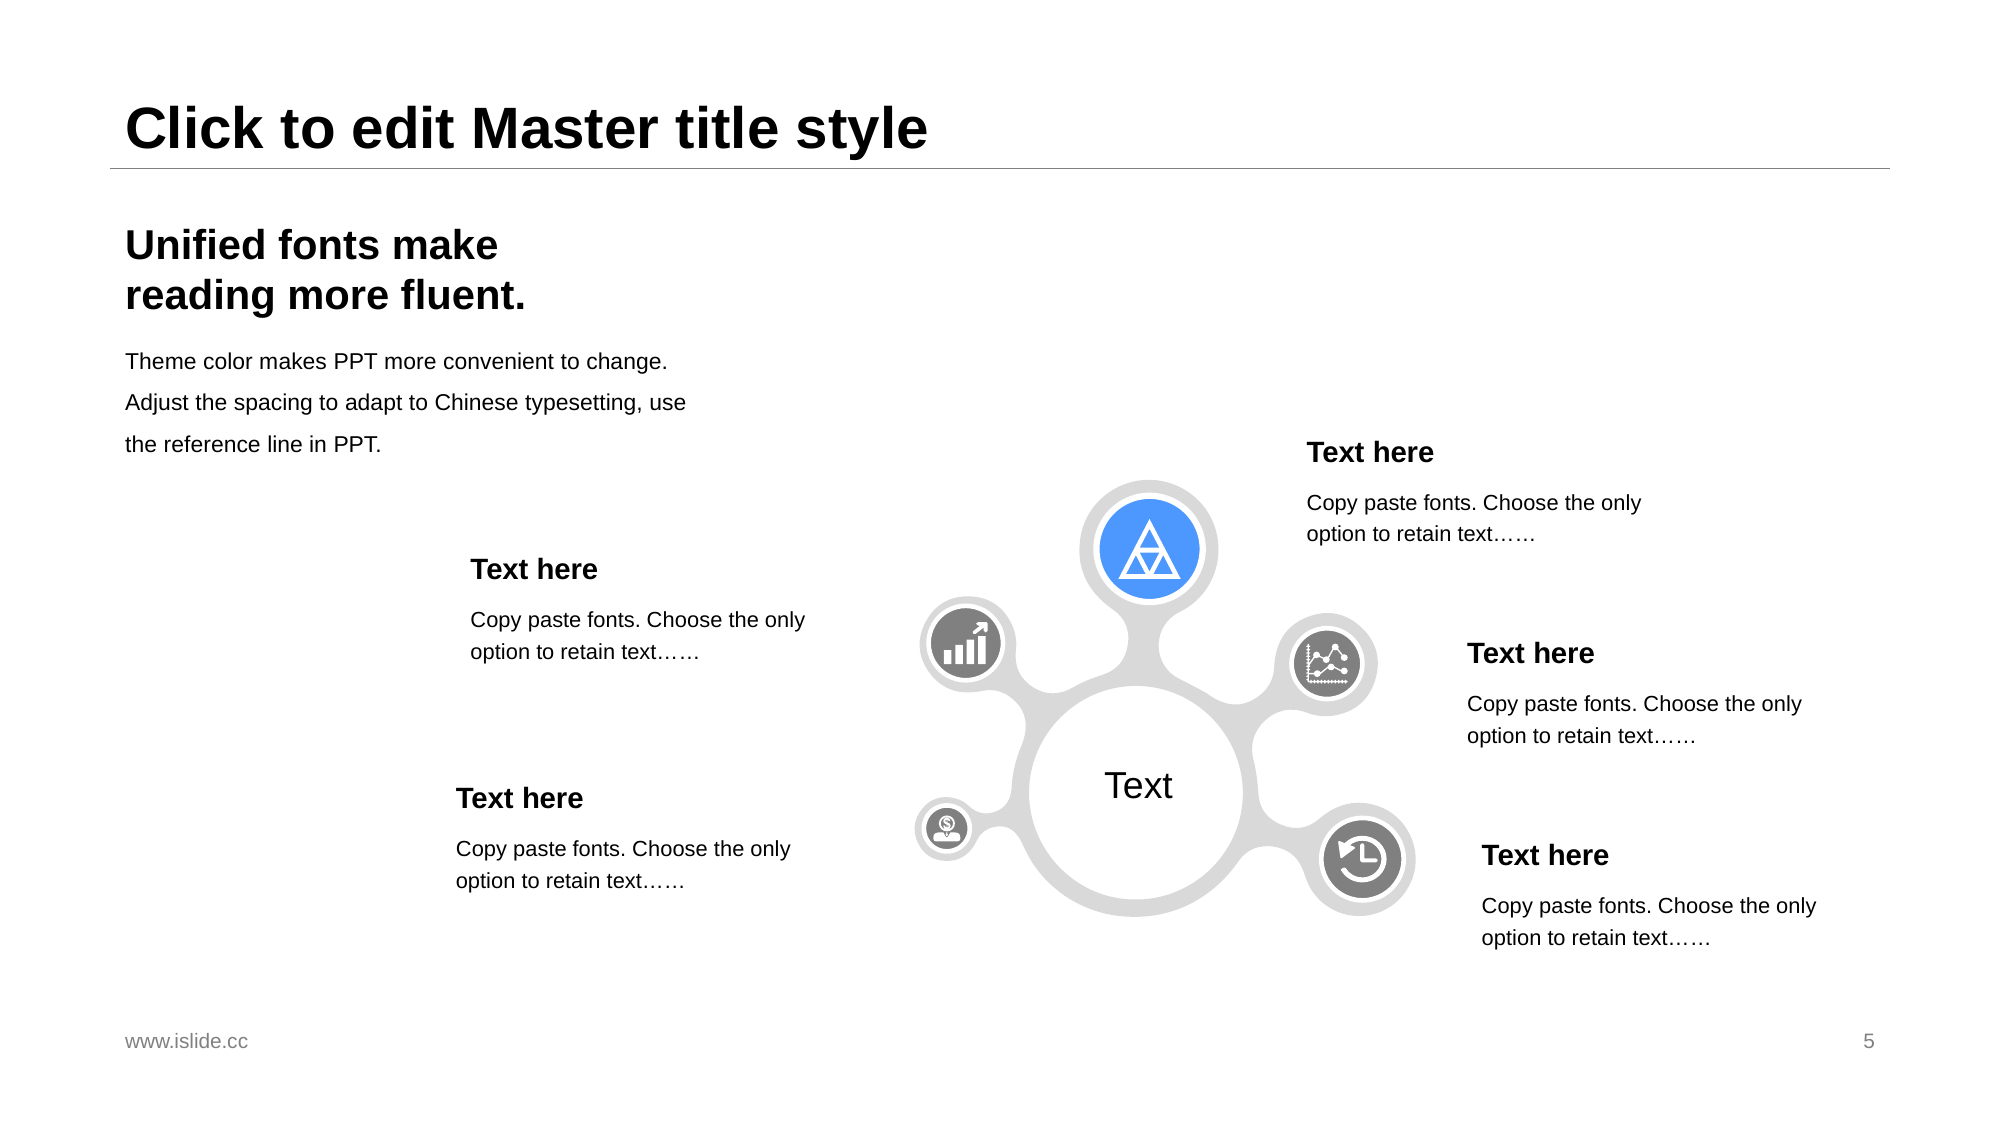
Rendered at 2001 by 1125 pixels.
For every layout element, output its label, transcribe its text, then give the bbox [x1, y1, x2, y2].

slide_number 5 [1412, 1023, 1890, 1058]
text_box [110, 185, 1890, 958]
footer www.islide.cc [109, 1023, 790, 1058]
title Click to edit Master title style [109, 0, 1890, 169]
